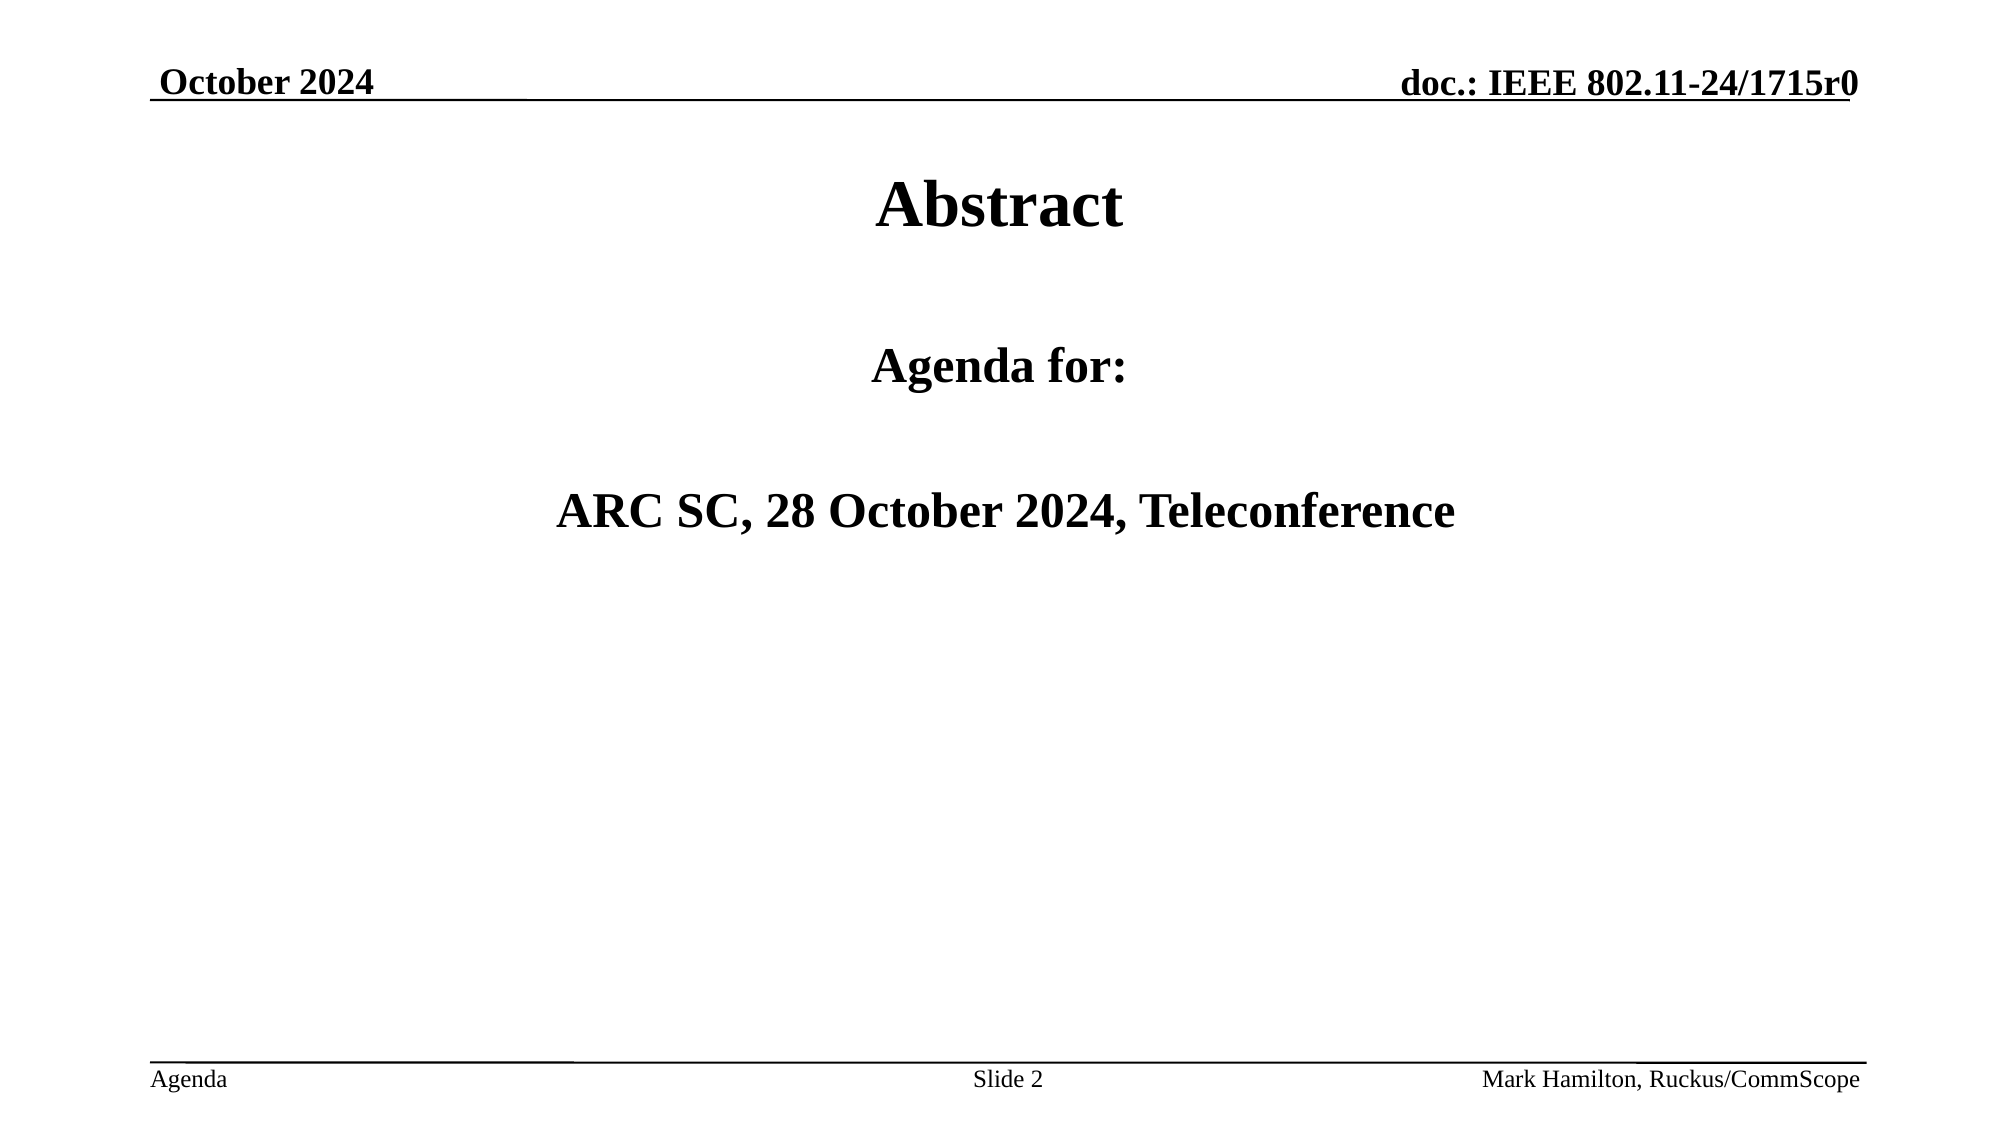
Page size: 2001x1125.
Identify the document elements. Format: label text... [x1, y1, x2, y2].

title Abstract [149, 112, 1850, 288]
list Agenda for: ARC SC, 28 October 2024, Teleconference [149, 324, 1850, 1000]
slide_number Slide 2 [950, 1061, 1067, 1123]
